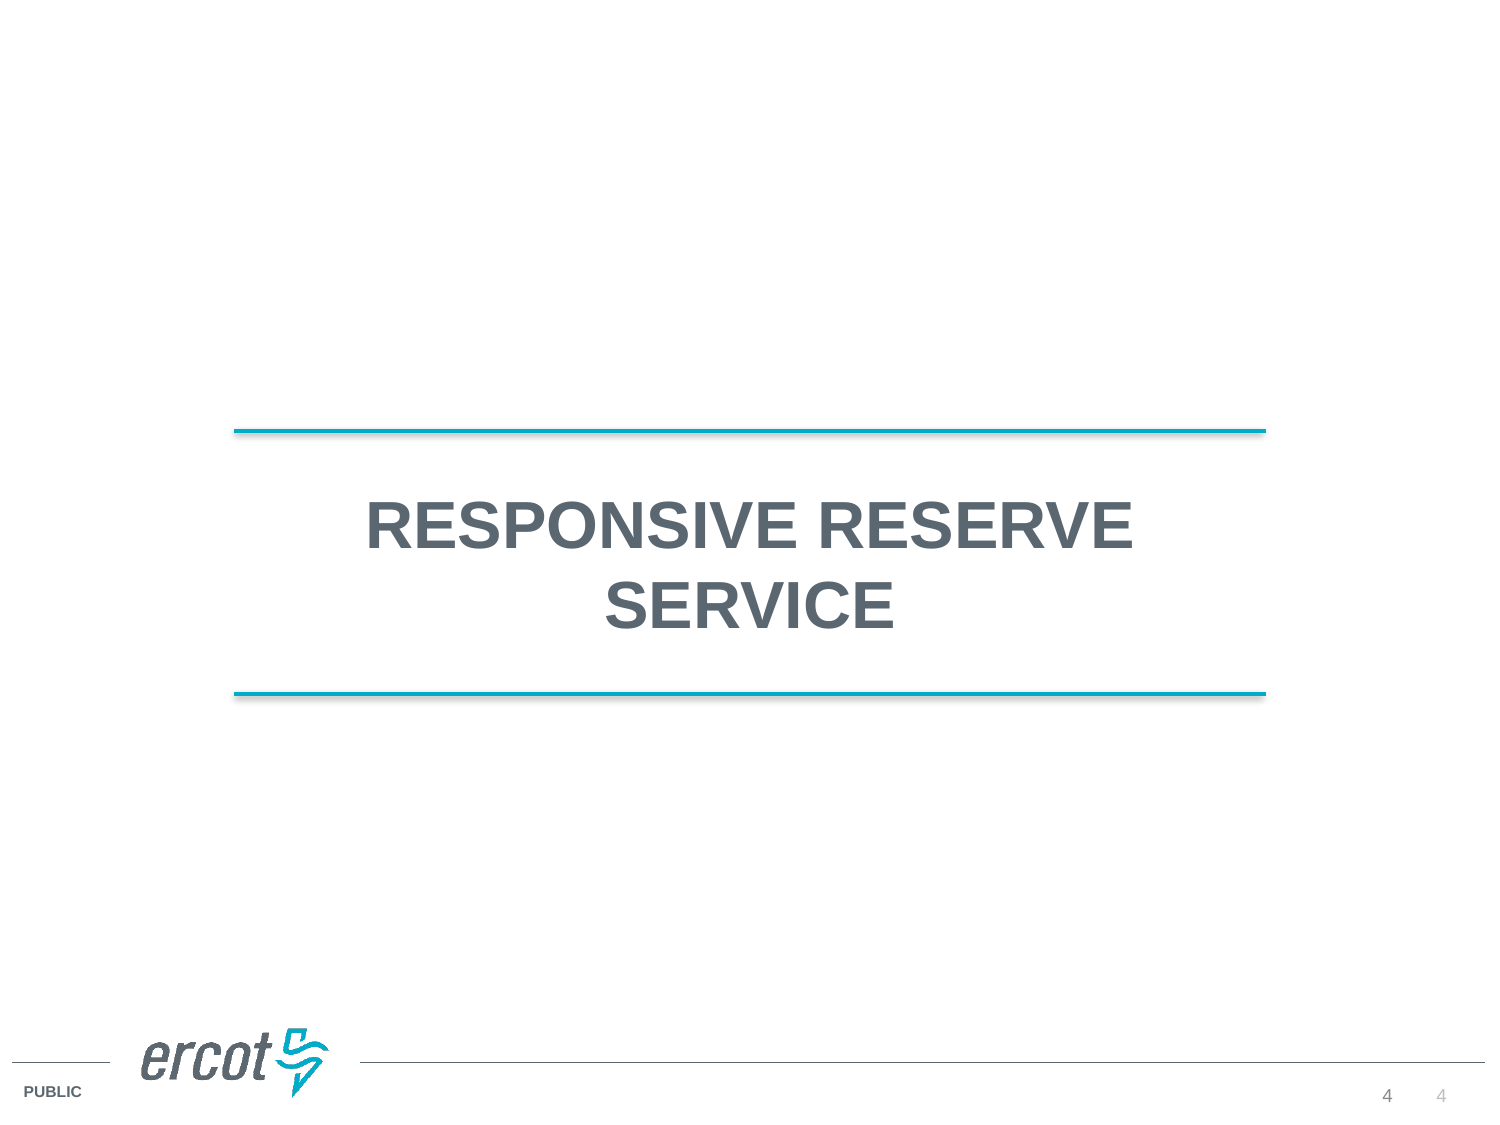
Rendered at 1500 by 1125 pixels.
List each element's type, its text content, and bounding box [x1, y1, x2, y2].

list Responsive Reserve Service [234, 474, 1266, 638]
picture [137, 1024, 332, 1100]
slide_number 4 [1350, 1077, 1425, 1113]
